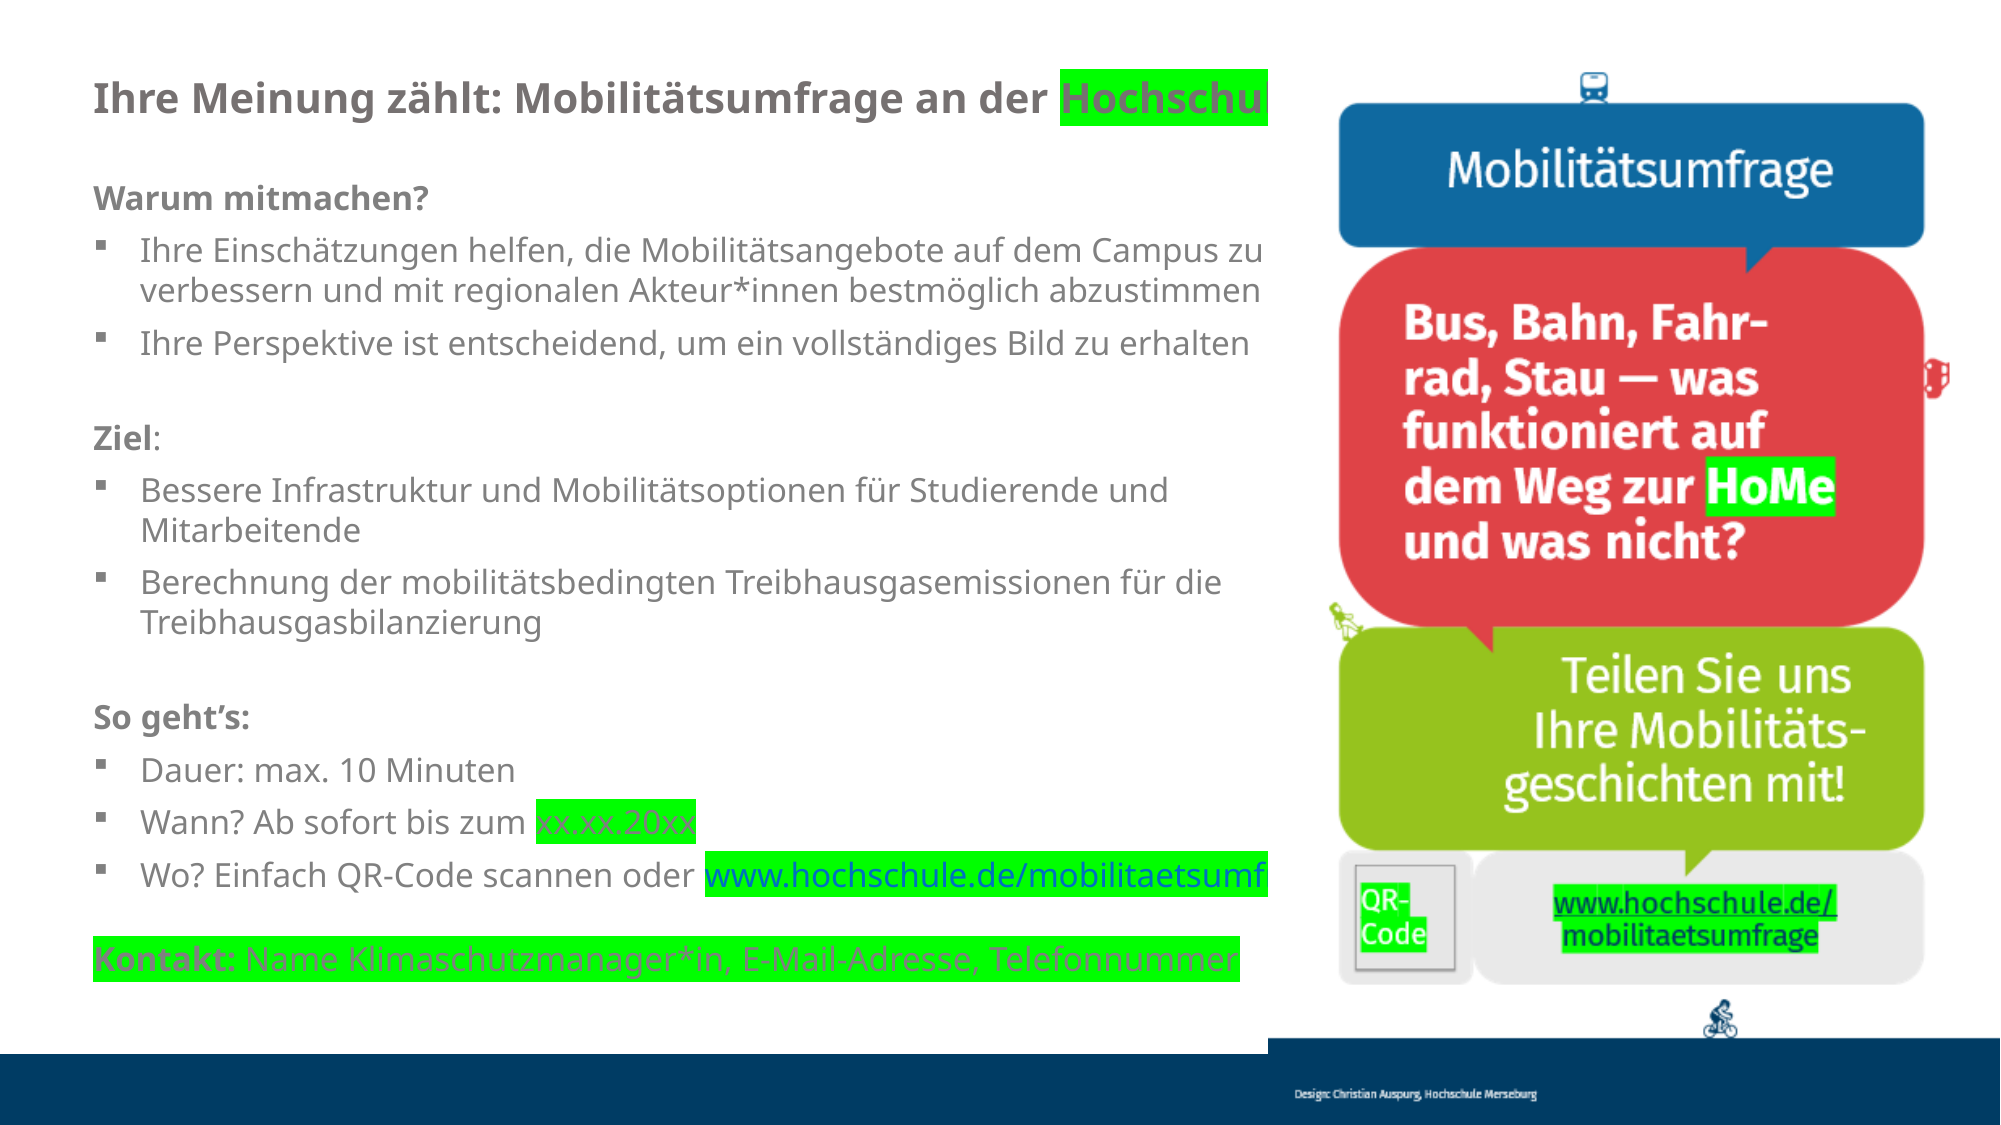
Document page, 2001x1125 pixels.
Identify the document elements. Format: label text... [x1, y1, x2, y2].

picture [1267, 58, 2000, 1113]
text_box Ihre Meinung zählt: Mobilitätsumfrage an der Hochschule xx Warum mitmachen? Ihre Einschätzungen helfen, die Mobilitätsangebote auf dem Campus zu verbessern und mit regionalen Akteur*innen bestmöglich abzustimmen Ihre Perspektive ist entscheidend, um ein vollständiges Bild zu erhalten Ziel: Bessere Infrastruktur und Mobilitätsoptionen für Studierende und Mitarbeitende Berechnung der mobilitätsbedingten Treibhausgasemissionen für die Treibhausgasbilanzierung So geht’s: Dauer: max. 10 Minuten Wann? Ab sofort bis zum xx.xx.20xx Wo? Einfach QR-Code scannen oder www.hochschule.de/mobilitaetsumfrage Kontakt: Name Klimaschutzmanager*in, E-Mail-Adresse, Telefonnummer [87, 72, 1267, 1030]
